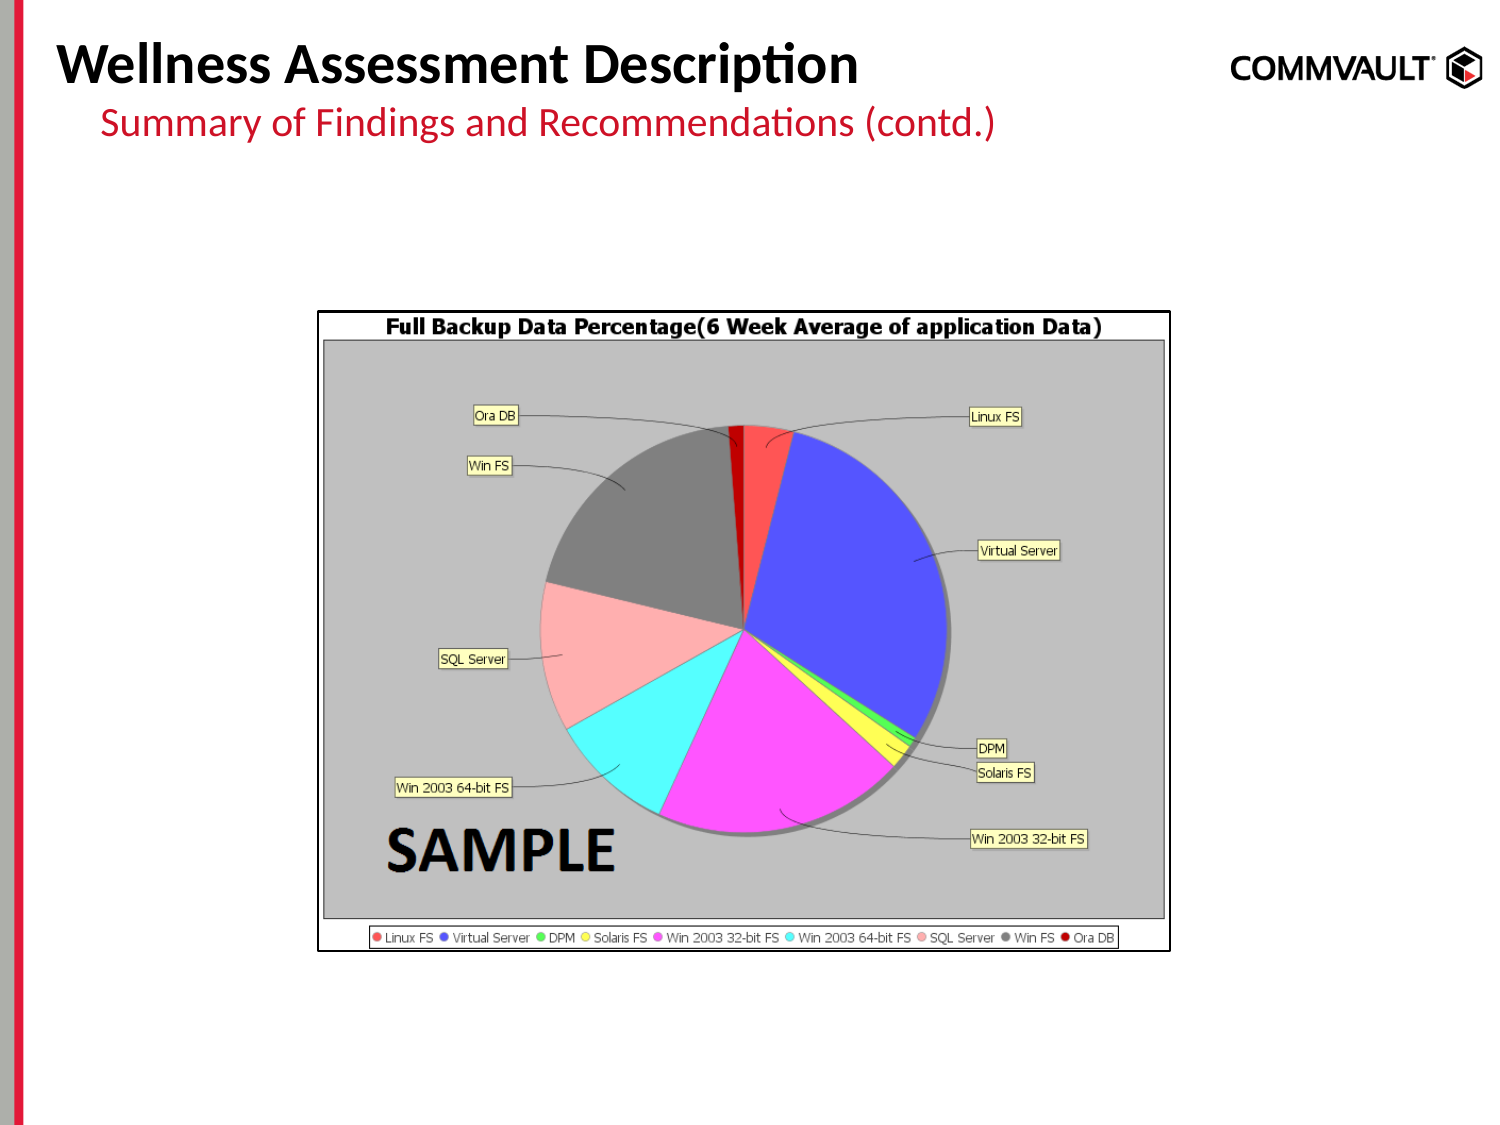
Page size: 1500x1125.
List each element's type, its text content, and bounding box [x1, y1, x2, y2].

title Wellness Assessment Description [41, 30, 1247, 91]
picture [1247, 46, 1483, 89]
list Summary of Findings and Recommendations (contd.) [85, 91, 1247, 150]
picture [318, 312, 1169, 951]
